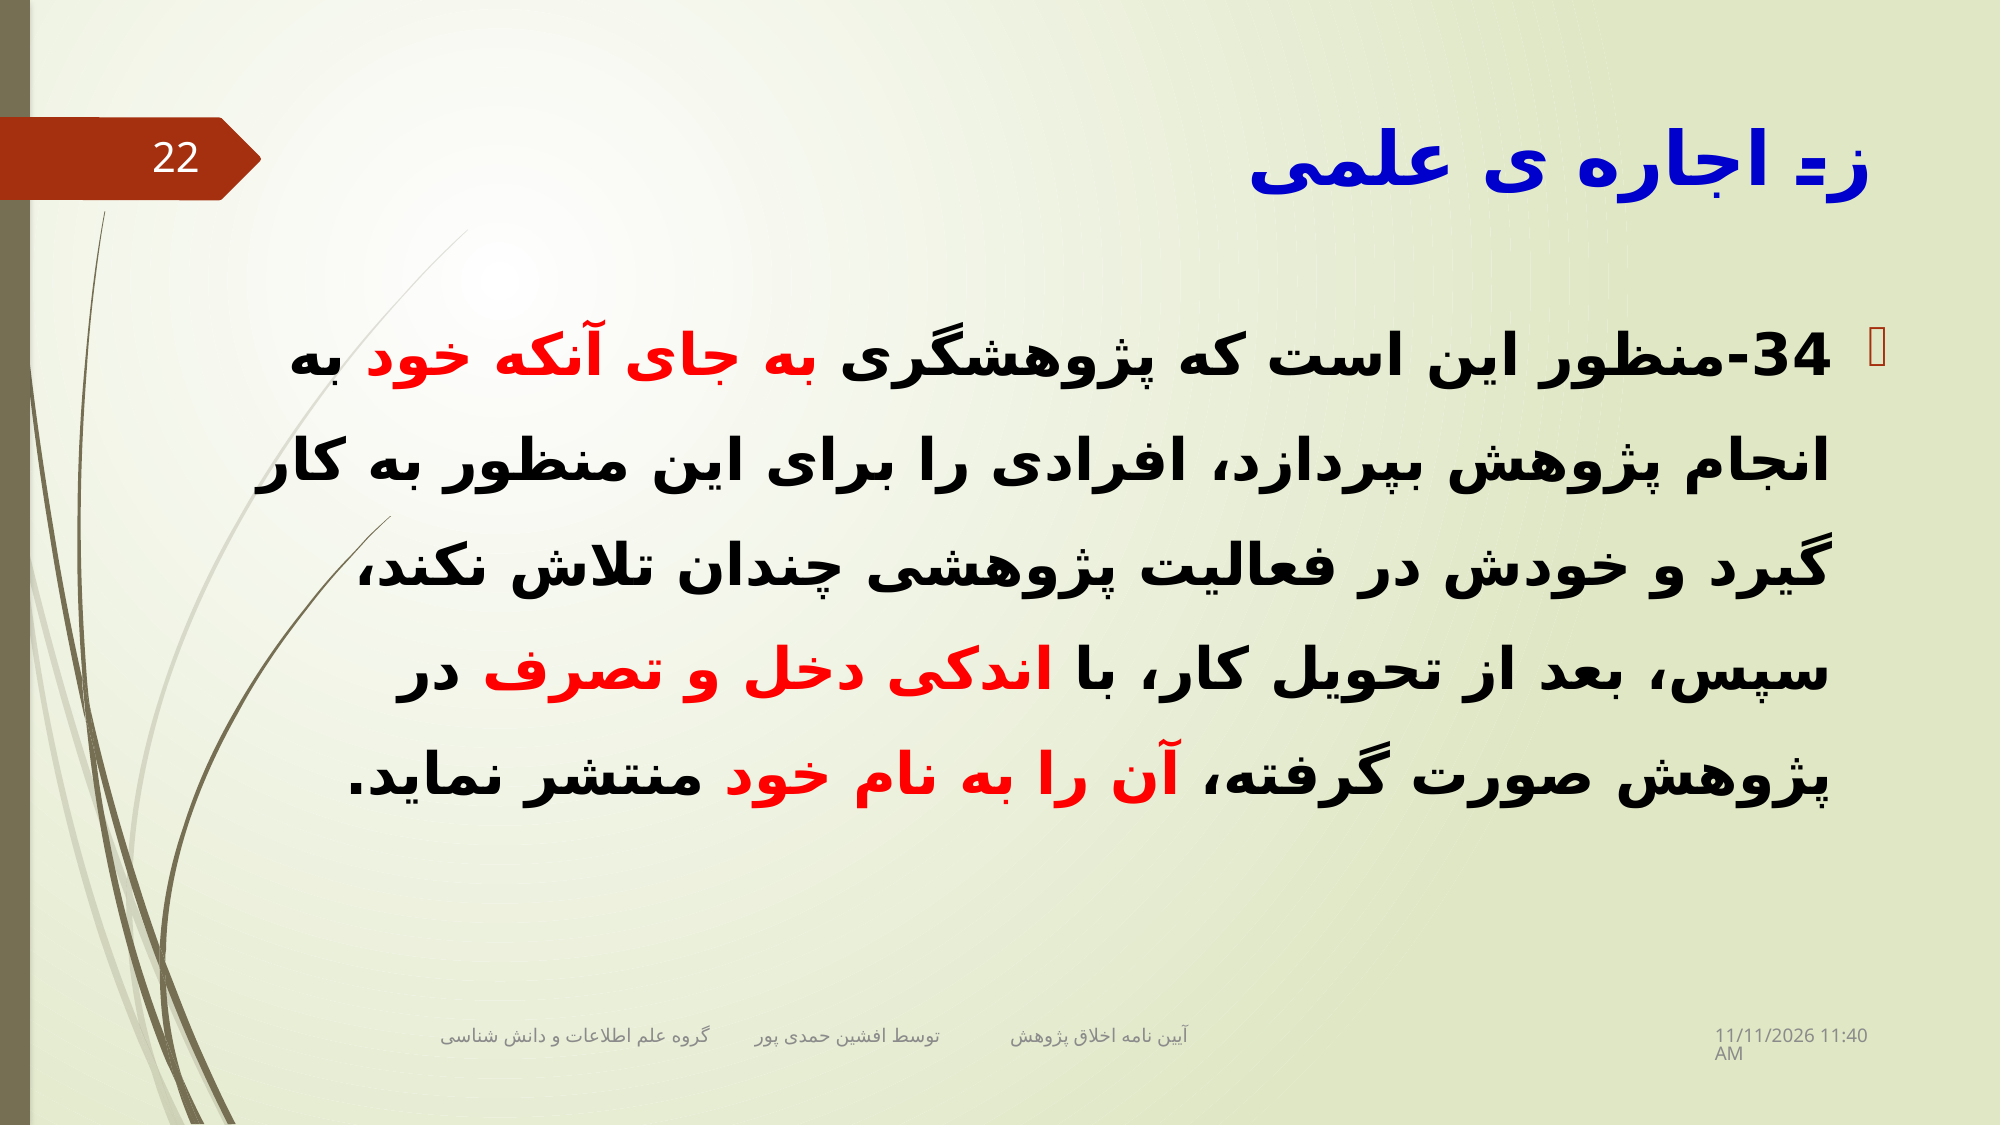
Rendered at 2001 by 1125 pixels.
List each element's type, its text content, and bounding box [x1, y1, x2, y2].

slide_number 22 [87, 129, 216, 190]
list 34-منظور این است که پژوهشگری به جای آنکه خود به انجام پژوهش بپردازد، افرادی را برای این منظور به کار گیرد و خودش در فعالیت پژوهشی چندان تلاش نکند، سپس، بعد از تحویل کار، با اندکی دخل و تصرف در پژوهش صورت گرفته، آن را به نام خود منتشر نماید. [233, 274, 1904, 895]
slide_number 17 دسامبر 18 [1699, 1005, 1888, 1067]
title ز- اجاره ی علمی [425, 102, 1888, 274]
footer آیین نامه اخلاق پژوهش توسط افشین حمدی پور گروه علم اطلاعات و دانش شناسی [424, 1006, 1675, 1067]
